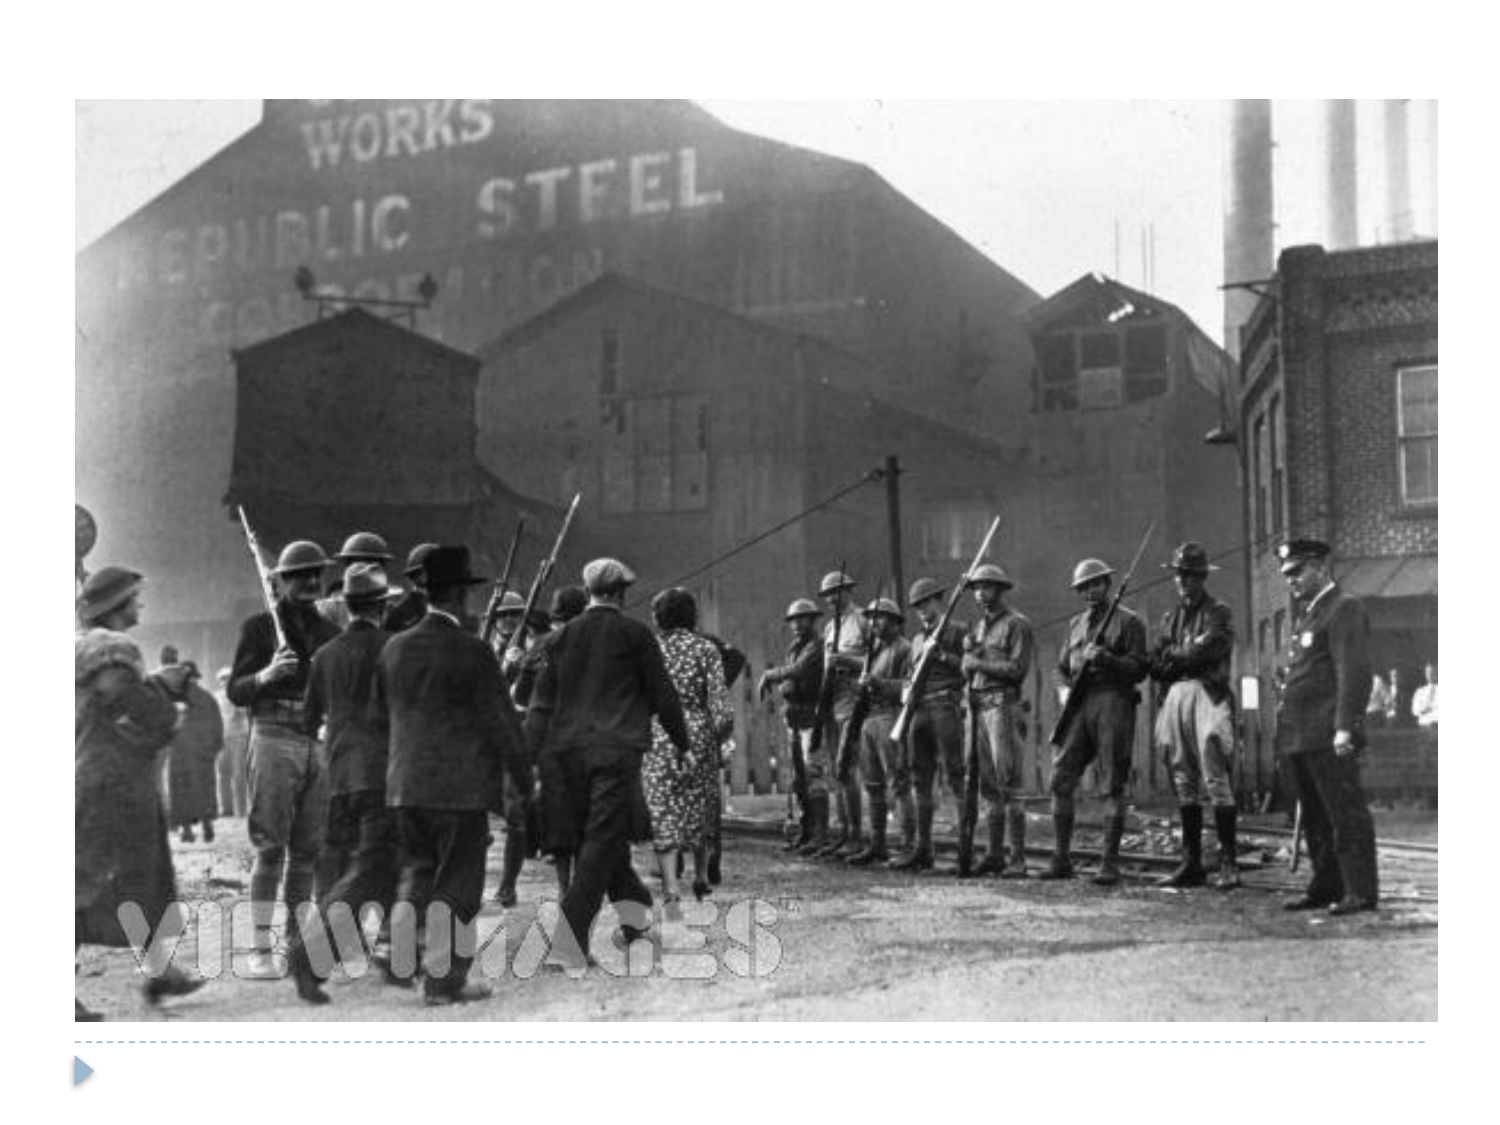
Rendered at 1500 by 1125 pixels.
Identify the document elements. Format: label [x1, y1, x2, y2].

picture [74, 99, 1438, 1023]
